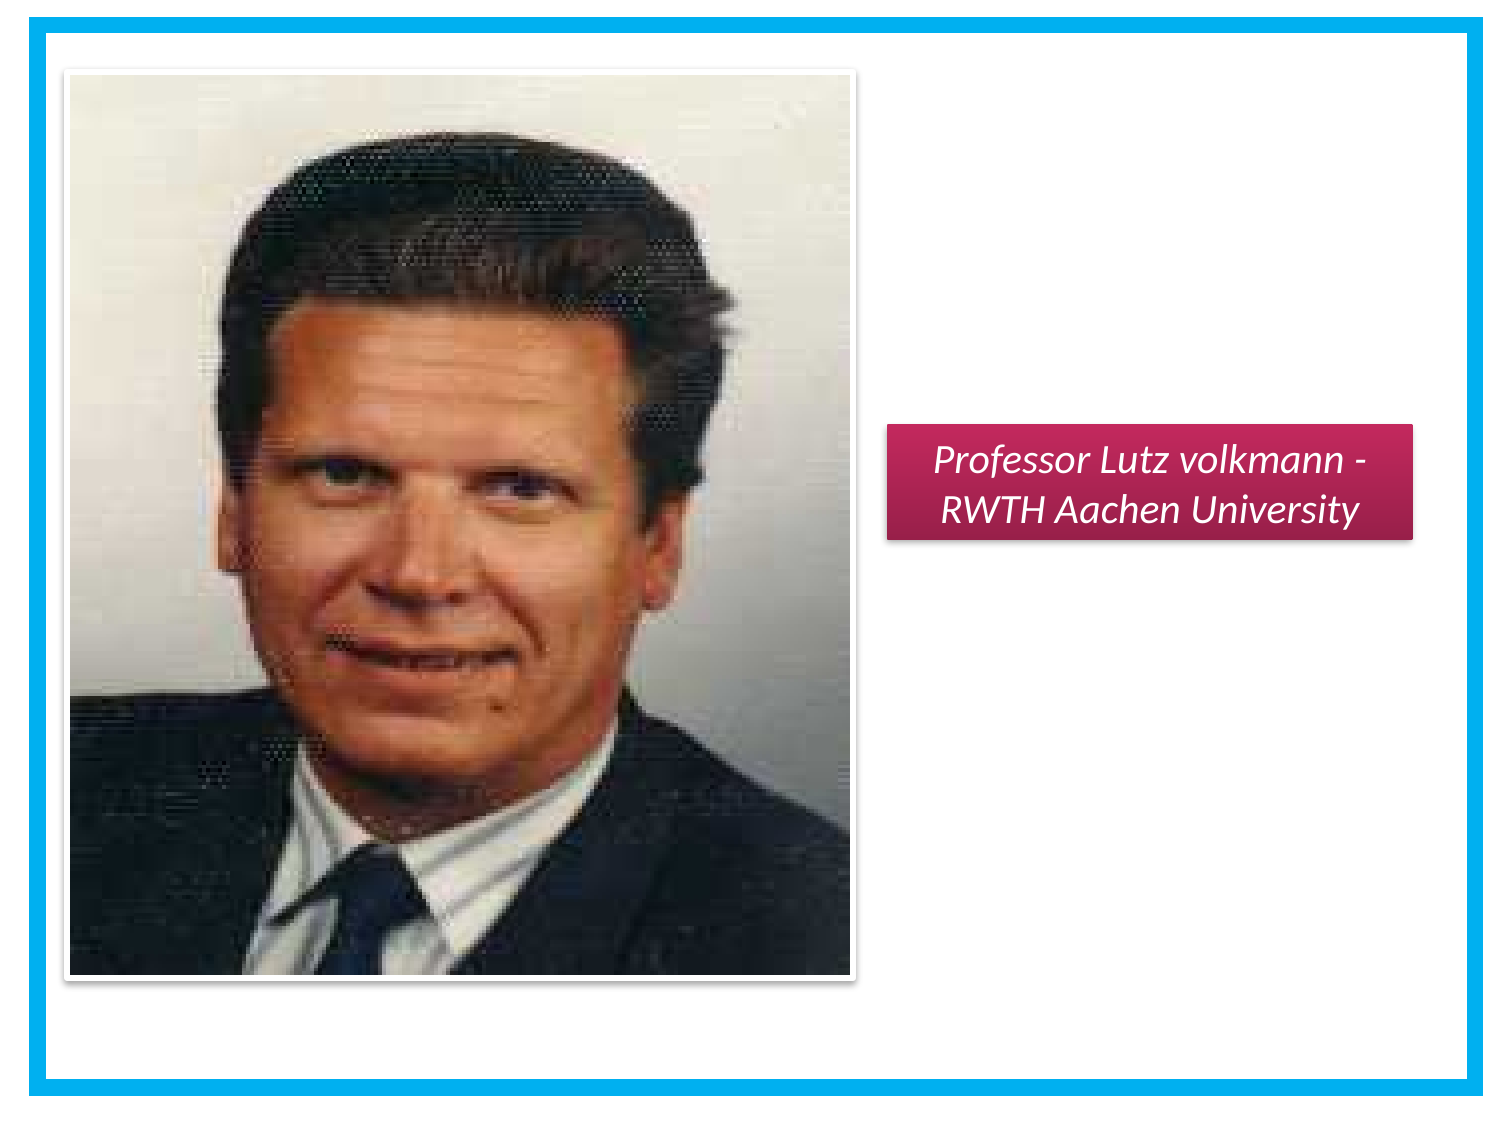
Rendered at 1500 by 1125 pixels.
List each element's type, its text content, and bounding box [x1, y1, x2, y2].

picture [70, 74, 851, 976]
text_box [37, 24, 1475, 1088]
text_box Professor Lutz volkmann - RWTH Aachen University [887, 424, 1413, 540]
